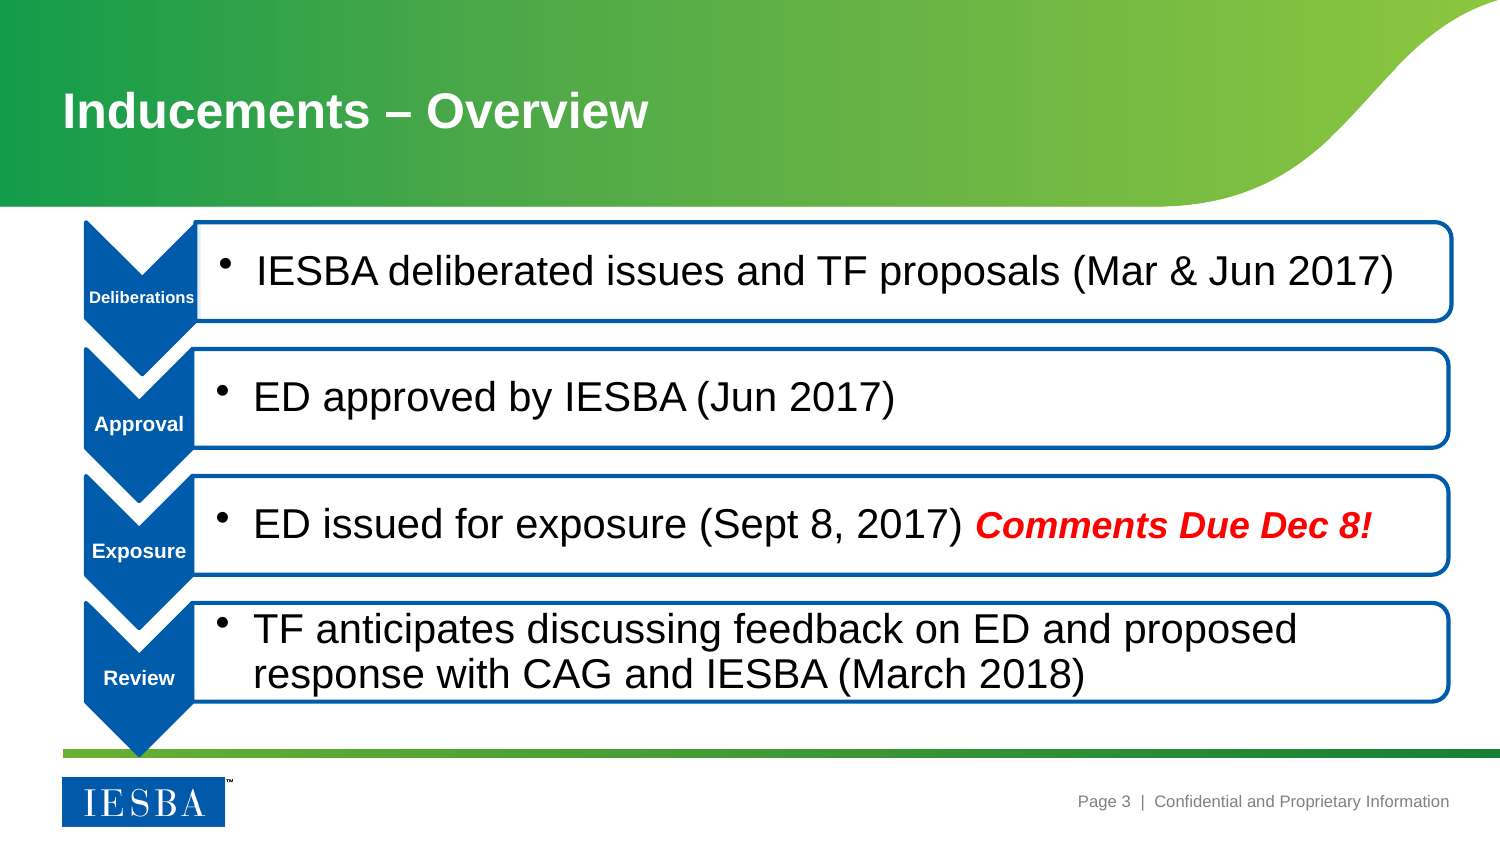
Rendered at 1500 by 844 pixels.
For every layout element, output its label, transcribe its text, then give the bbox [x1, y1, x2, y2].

title Inducements – Overview [62, 75, 1300, 142]
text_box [87, 221, 1451, 756]
picture [62, 777, 233, 827]
picture [0, 0, 1500, 207]
